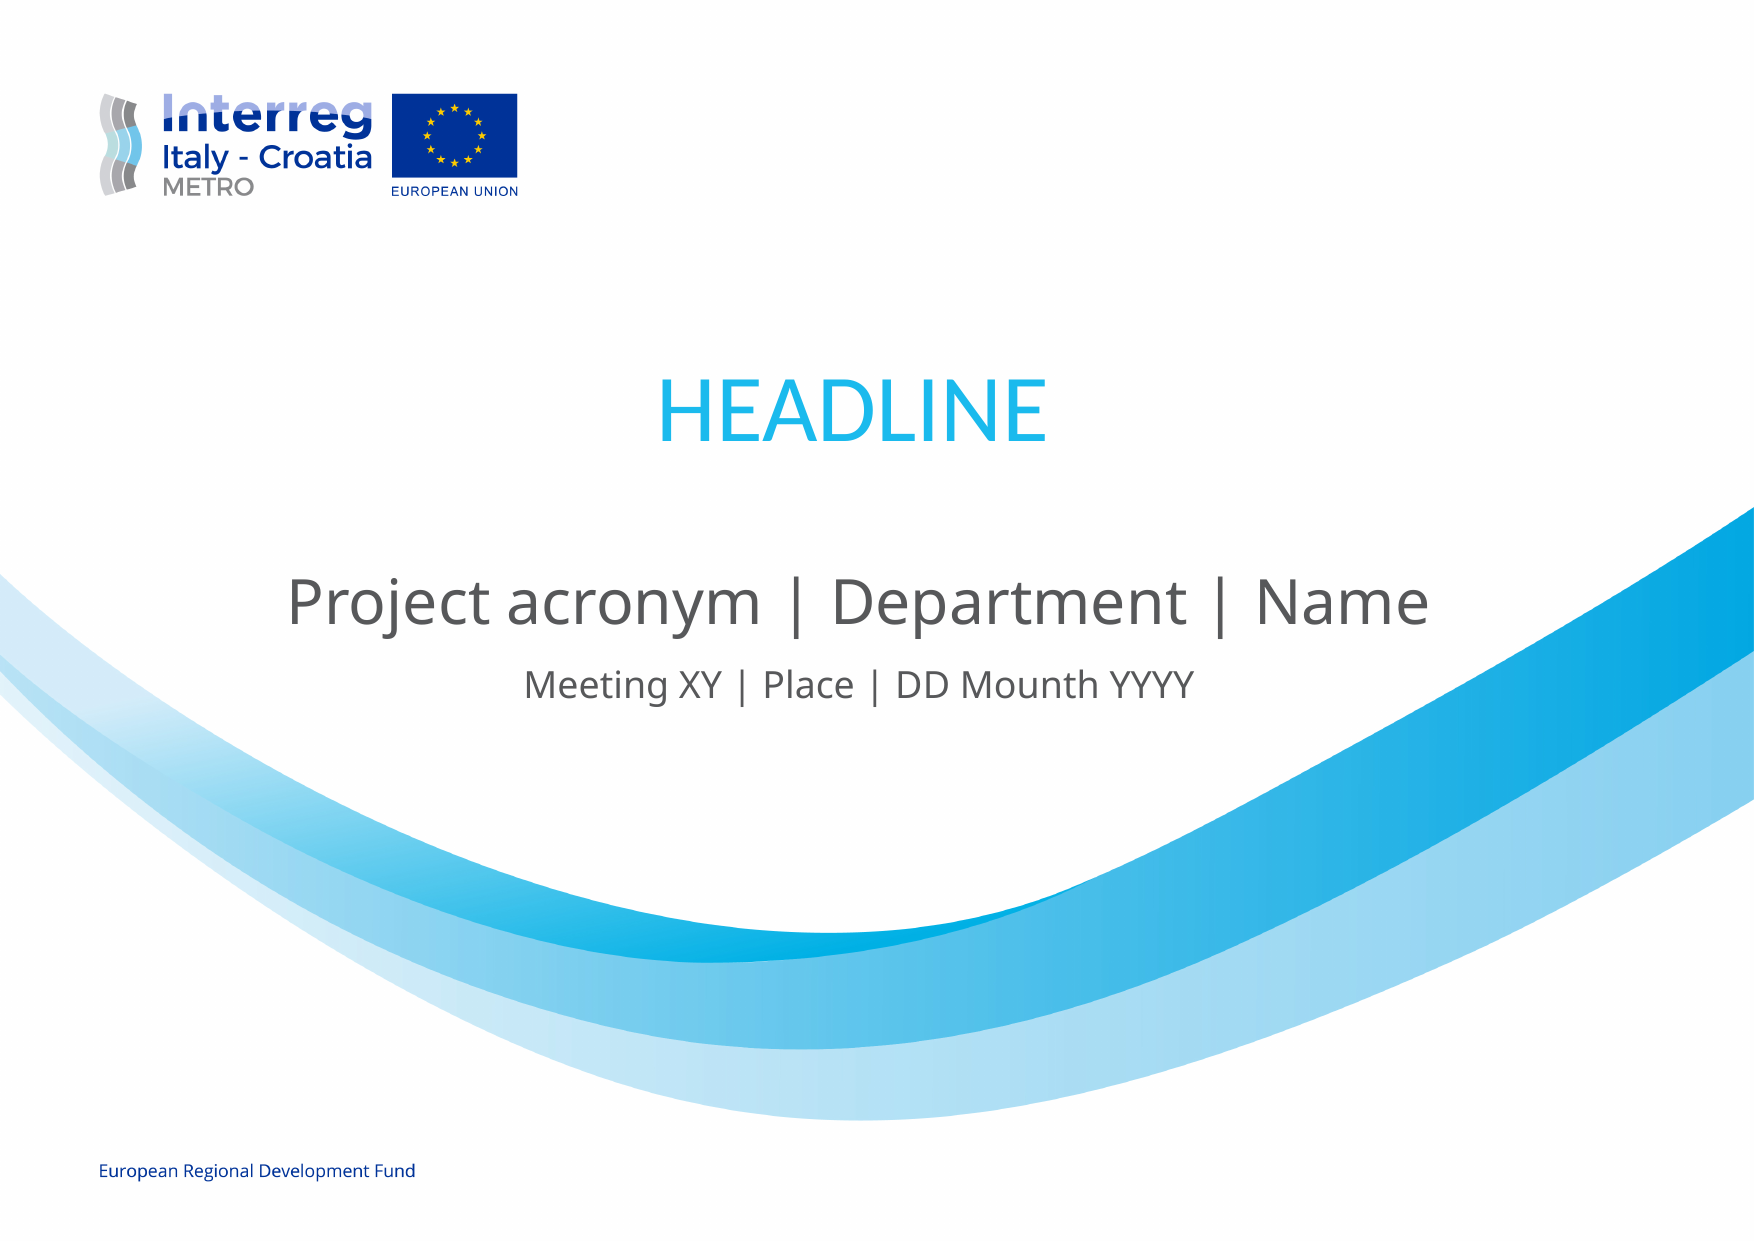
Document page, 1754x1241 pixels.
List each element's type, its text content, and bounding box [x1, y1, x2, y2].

picture [0, 0, 1754, 1241]
text_box Meeting XY | Place | DD Mounth YYYY [156, 652, 1563, 716]
text_box Project acronym | Department | Name [156, 553, 1563, 646]
text_box HEADLINE [427, 337, 1279, 470]
